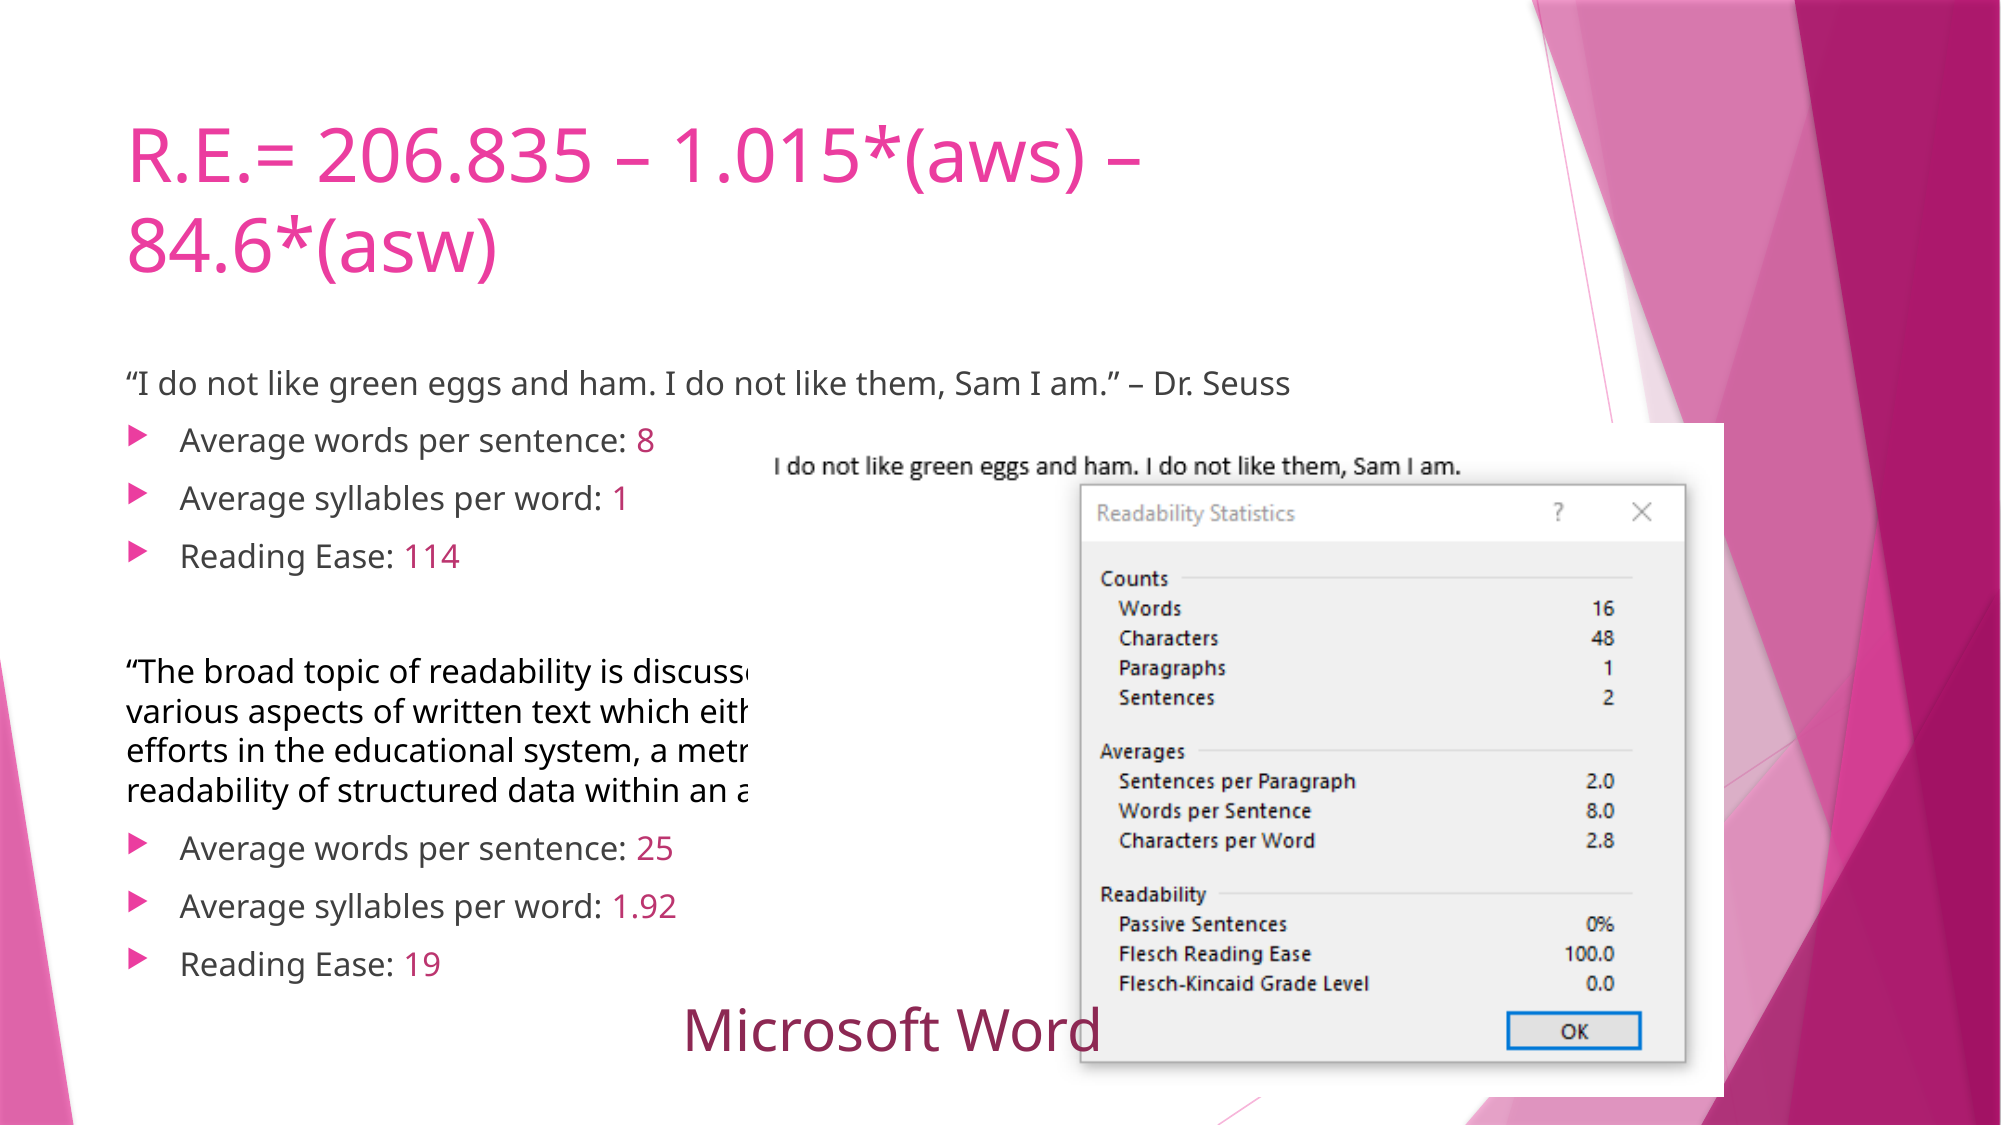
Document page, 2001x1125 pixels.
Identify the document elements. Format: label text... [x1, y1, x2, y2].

picture [747, 423, 1724, 1098]
title R.E.= 206.835 – 1.015*(aws) – 84.6*(asw) [111, 99, 1522, 317]
list “I do not like green eggs and ham. I do not like them, Sam I am.” – Dr. Seuss Average words per sentence: 8 Average syllables per word: 1 Reading Ease: 114 “The broad topic of readability is discussed in this manuscript with attention to the various aspects of written text which either foster or counter readability. Drawing on efforts in the educational system, a metric is proposed for estimating the relative human readability of structured data within an archival file format.” - Abstract Average words per sentence: 25 Average syllables per word: 1.92 Reading Ease: 19 [111, 354, 1522, 992]
text_box Microsoft Word [667, 985, 742, 1071]
